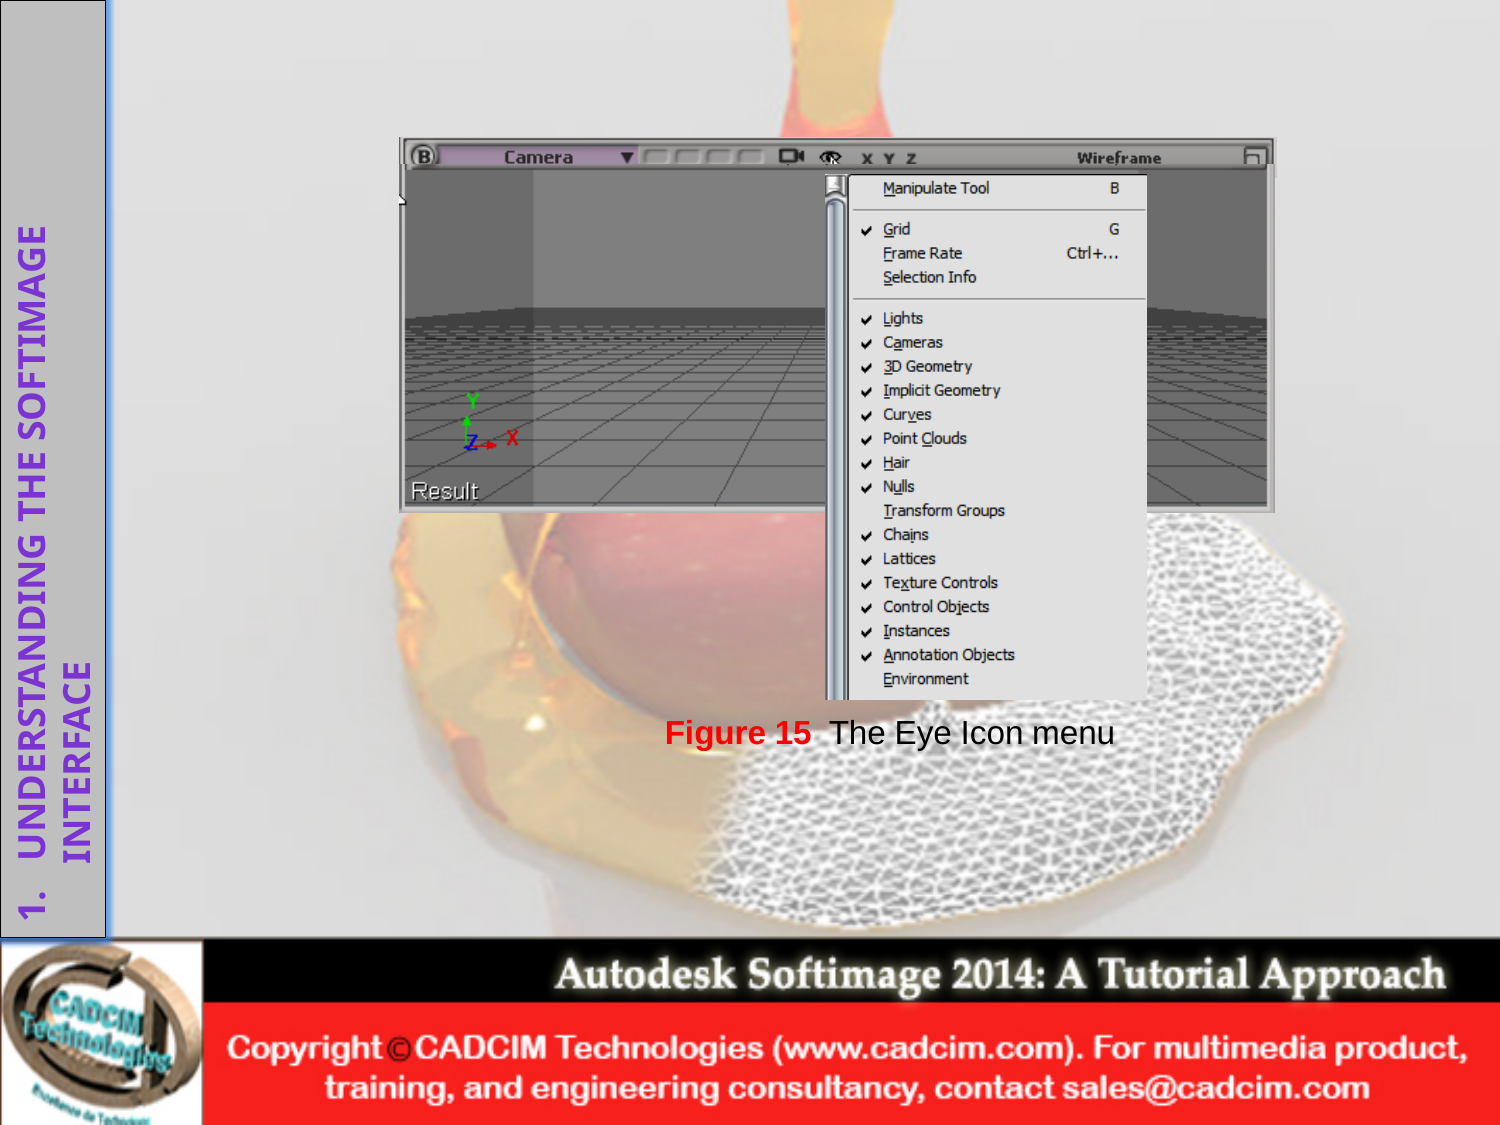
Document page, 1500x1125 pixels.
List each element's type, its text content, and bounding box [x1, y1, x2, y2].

picture [0, 0, 1500, 1125]
text_box Figure 15 The Eye Icon menu [649, 699, 1163, 760]
